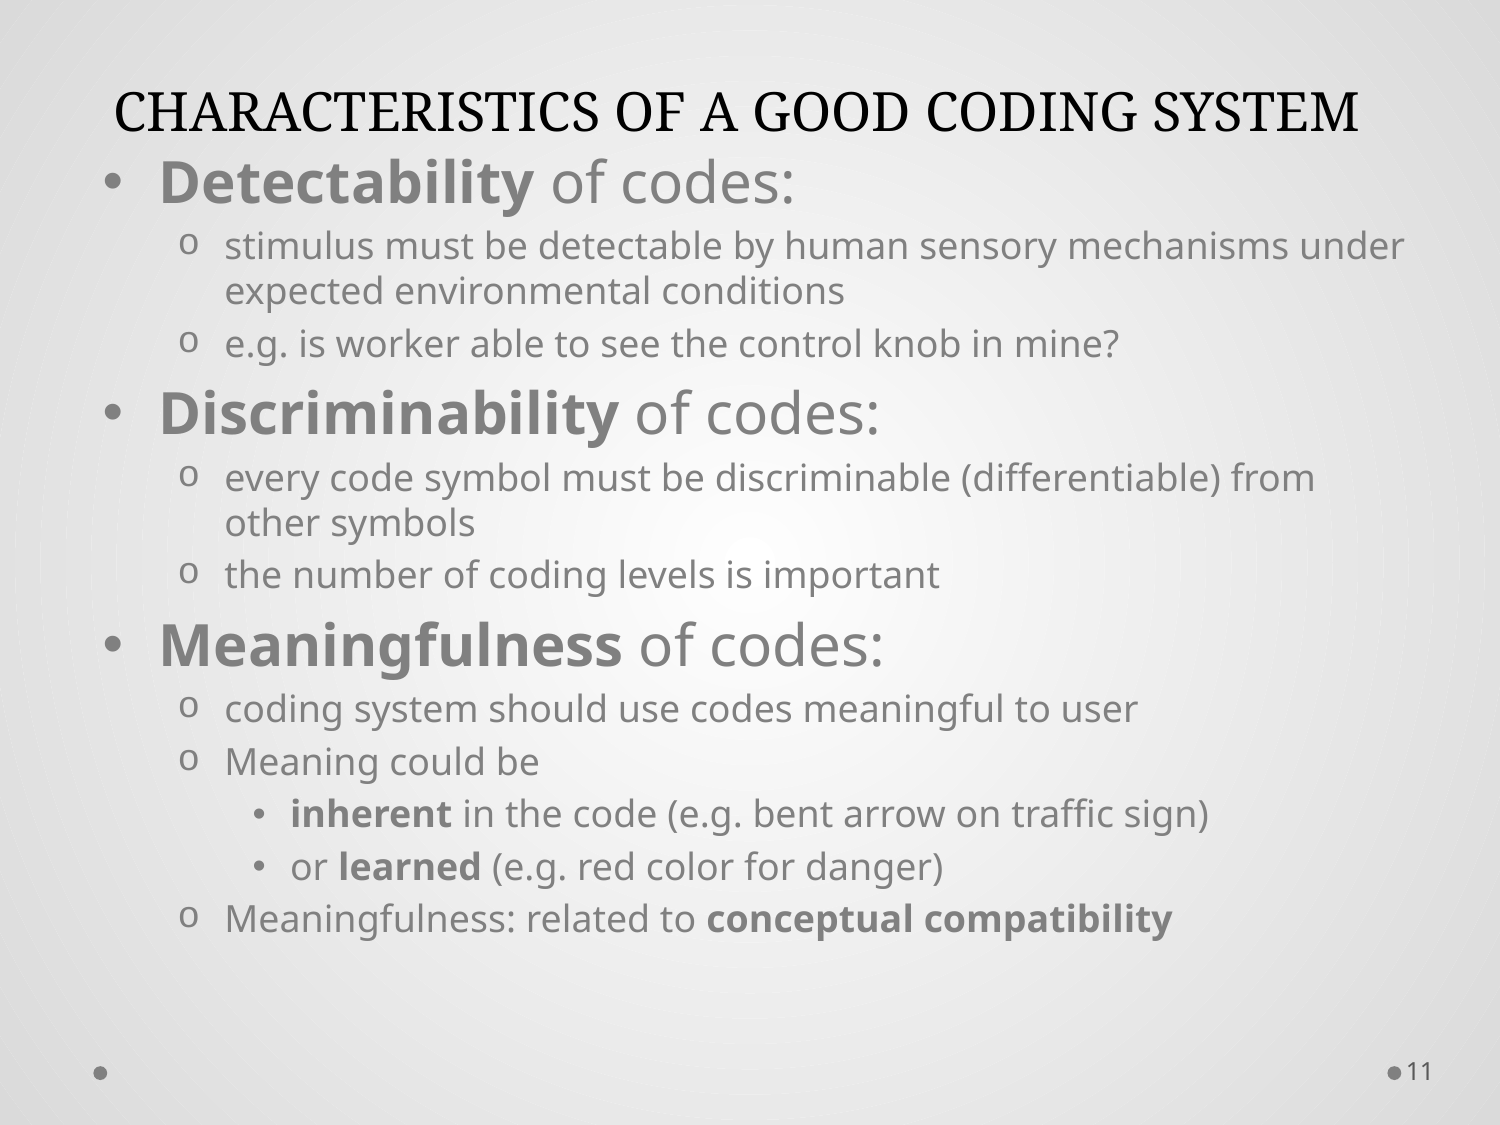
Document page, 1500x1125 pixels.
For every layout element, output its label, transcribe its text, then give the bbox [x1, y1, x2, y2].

list Detectability of codes: stimulus must be detectable by human sensory mechanisms under expected environmental conditions e.g. is worker able to see the control knob in mine? Discriminability of codes: every code symbol must be discriminable (differentiable) from other symbols the number of coding levels is important Meaningfulness of codes: coding system should use codes meaningful to user Meaning could be inherent in the code (e.g. bent arrow on traffic sign) or learned (e.g. red color for danger) Meaningfulness: related to conceptual compatibility [87, 137, 1438, 1100]
title CHARACTERISTICS OF A GOOD CODING SYSTEM [62, 50, 1413, 150]
slide_number 11 [1401, 1042, 1494, 1103]
